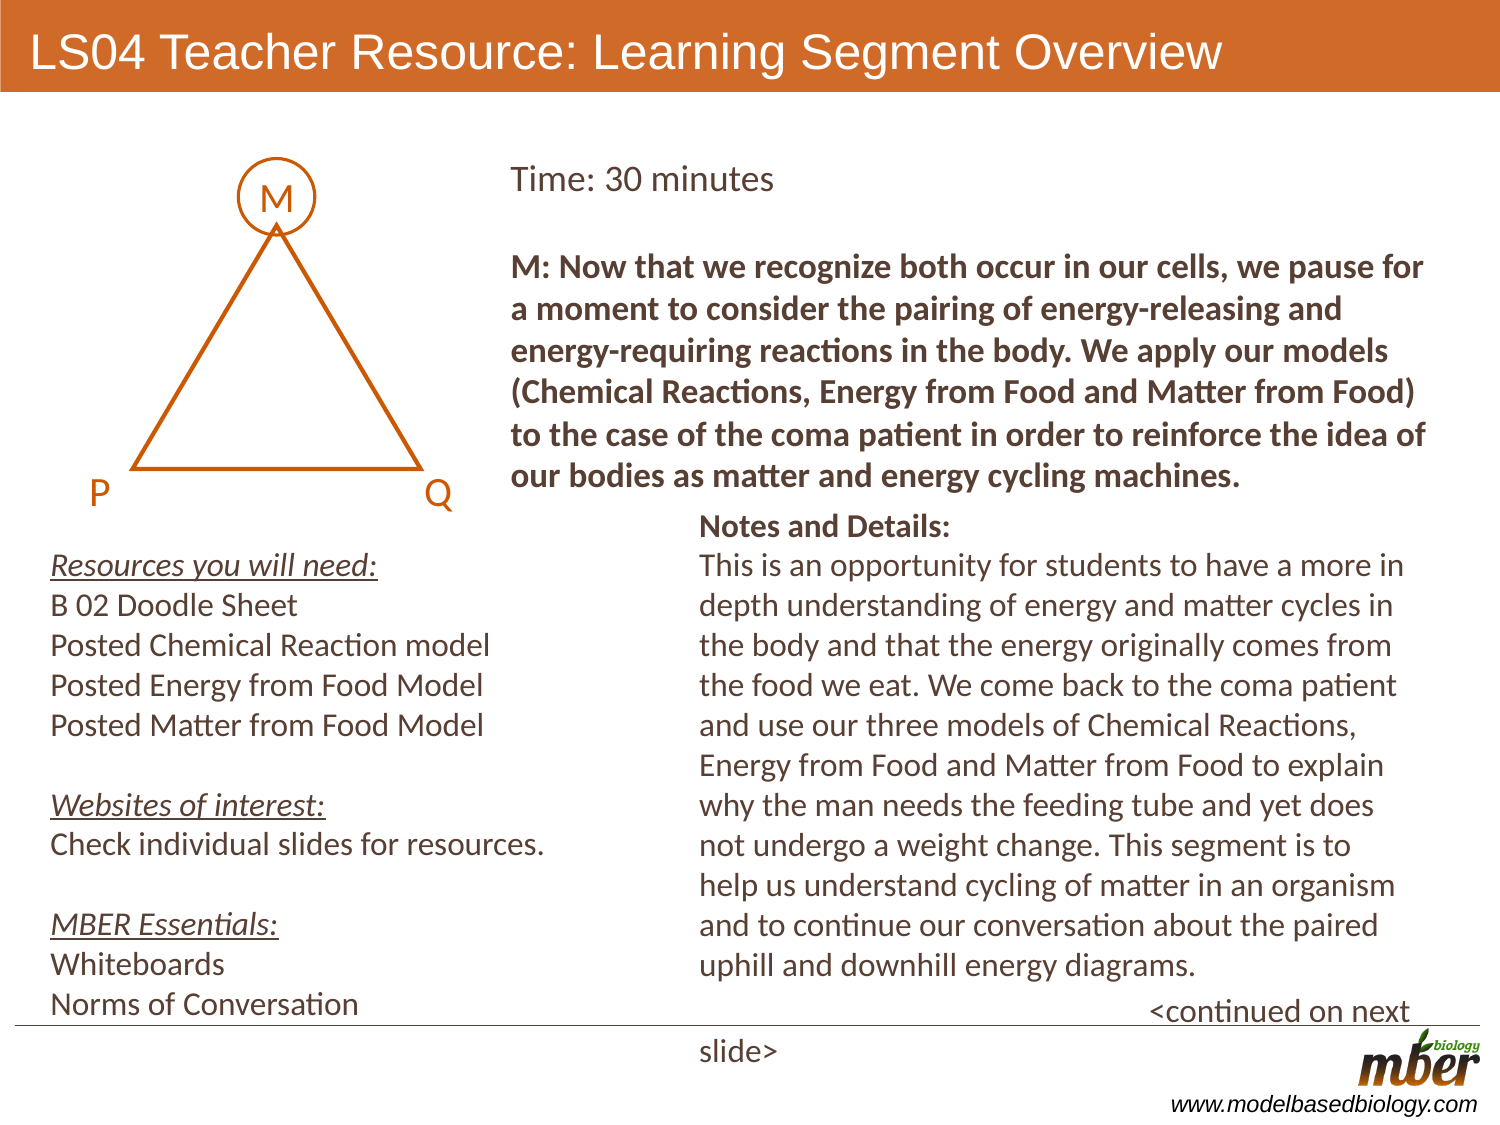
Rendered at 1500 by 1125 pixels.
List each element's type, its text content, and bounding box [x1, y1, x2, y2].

text_box [258, 156, 296, 161]
text_box M: Now that we recognize both occur in our cells, we pause for a moment to consider the pairing of energy-releasing and energy-requiring reactions in the body. We apply our models (Chemical Reactions, Energy from Food and Matter from Food) to the case of the coma patient in order to reinforce the idea of our bodies as matter and energy cycling machines. [497, 235, 1449, 529]
picture [1358, 1028, 1480, 1086]
text_box Resources you will need: B 02 Doodle Sheet Posted Chemical Reaction model Posted Energy from Food Model Posted Matter from Food Model Websites of interest: Check individual slides for resources. MBER Essentials: Whiteboards Norms of Conversation [35, 535, 684, 1030]
text_box Time: 30 minutes [495, 146, 796, 206]
title LS04 Teacher Resource: Learning Segment Overview [14, 11, 1480, 89]
text_box Notes and Details: This is an opportunity for students to have a more in depth understanding of energy and matter cycles in the body and that the energy originally comes from the food we eat. We come back to the coma patient and use our three models of Chemical Reactions, Energy from Food and Matter from Food to explain why the man needs the feeding tube and yet does not undergo a weight change. This segment is to help us understand cycling of matter in an organism and to continue our conversation about the paired uphill and downhill energy diagrams. <continued on next slide> [684, 496, 1426, 1076]
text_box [73, 163, 496, 523]
